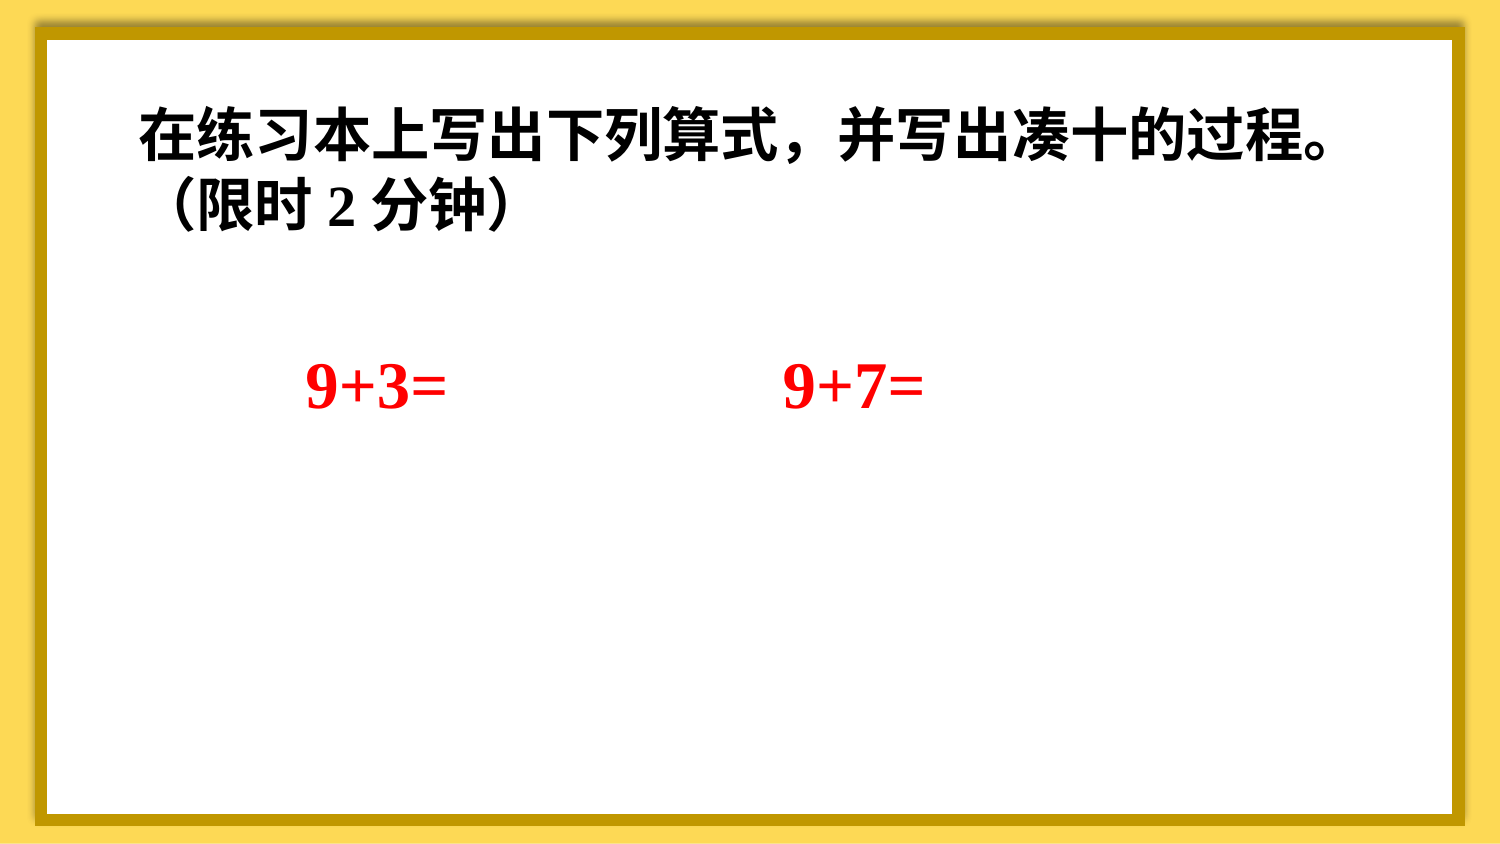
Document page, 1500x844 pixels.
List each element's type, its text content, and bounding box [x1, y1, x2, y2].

text_box 9+3= 9+7= [240, 294, 1260, 646]
text_box 在练习本上写出下列算式，并写出凑十的过程。 （限时2分钟） [123, 91, 1377, 246]
